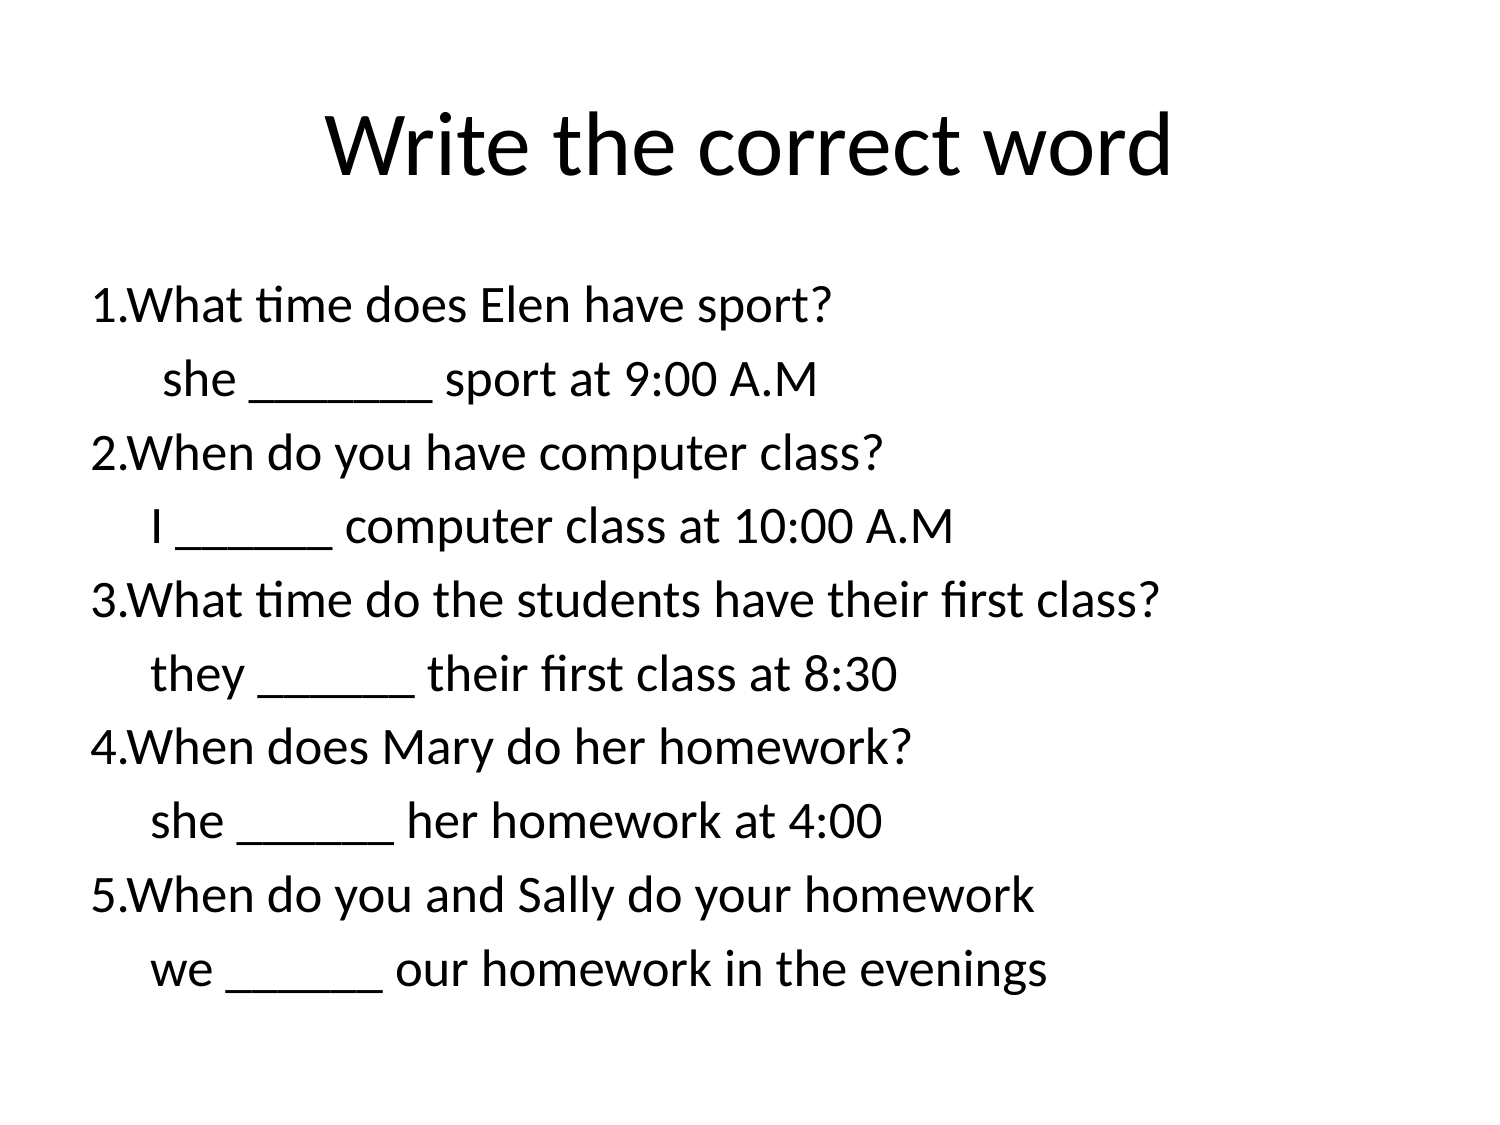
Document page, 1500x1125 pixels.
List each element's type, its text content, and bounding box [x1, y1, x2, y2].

list 1.What time does Elen have sport? she _______ sport at 9:00 A.M 2.When do you have computer class? I ______ computer class at 10:00 A.M 3.What time do the students have their first class? they ______ their first class at 8:30 4.When does Mary do her homework? she ______ her homework at 4:00 5.When do you and Sally do your homework we ______ our homework in the evenings [75, 262, 1425, 1005]
title Write the correct word [75, 45, 1425, 233]
